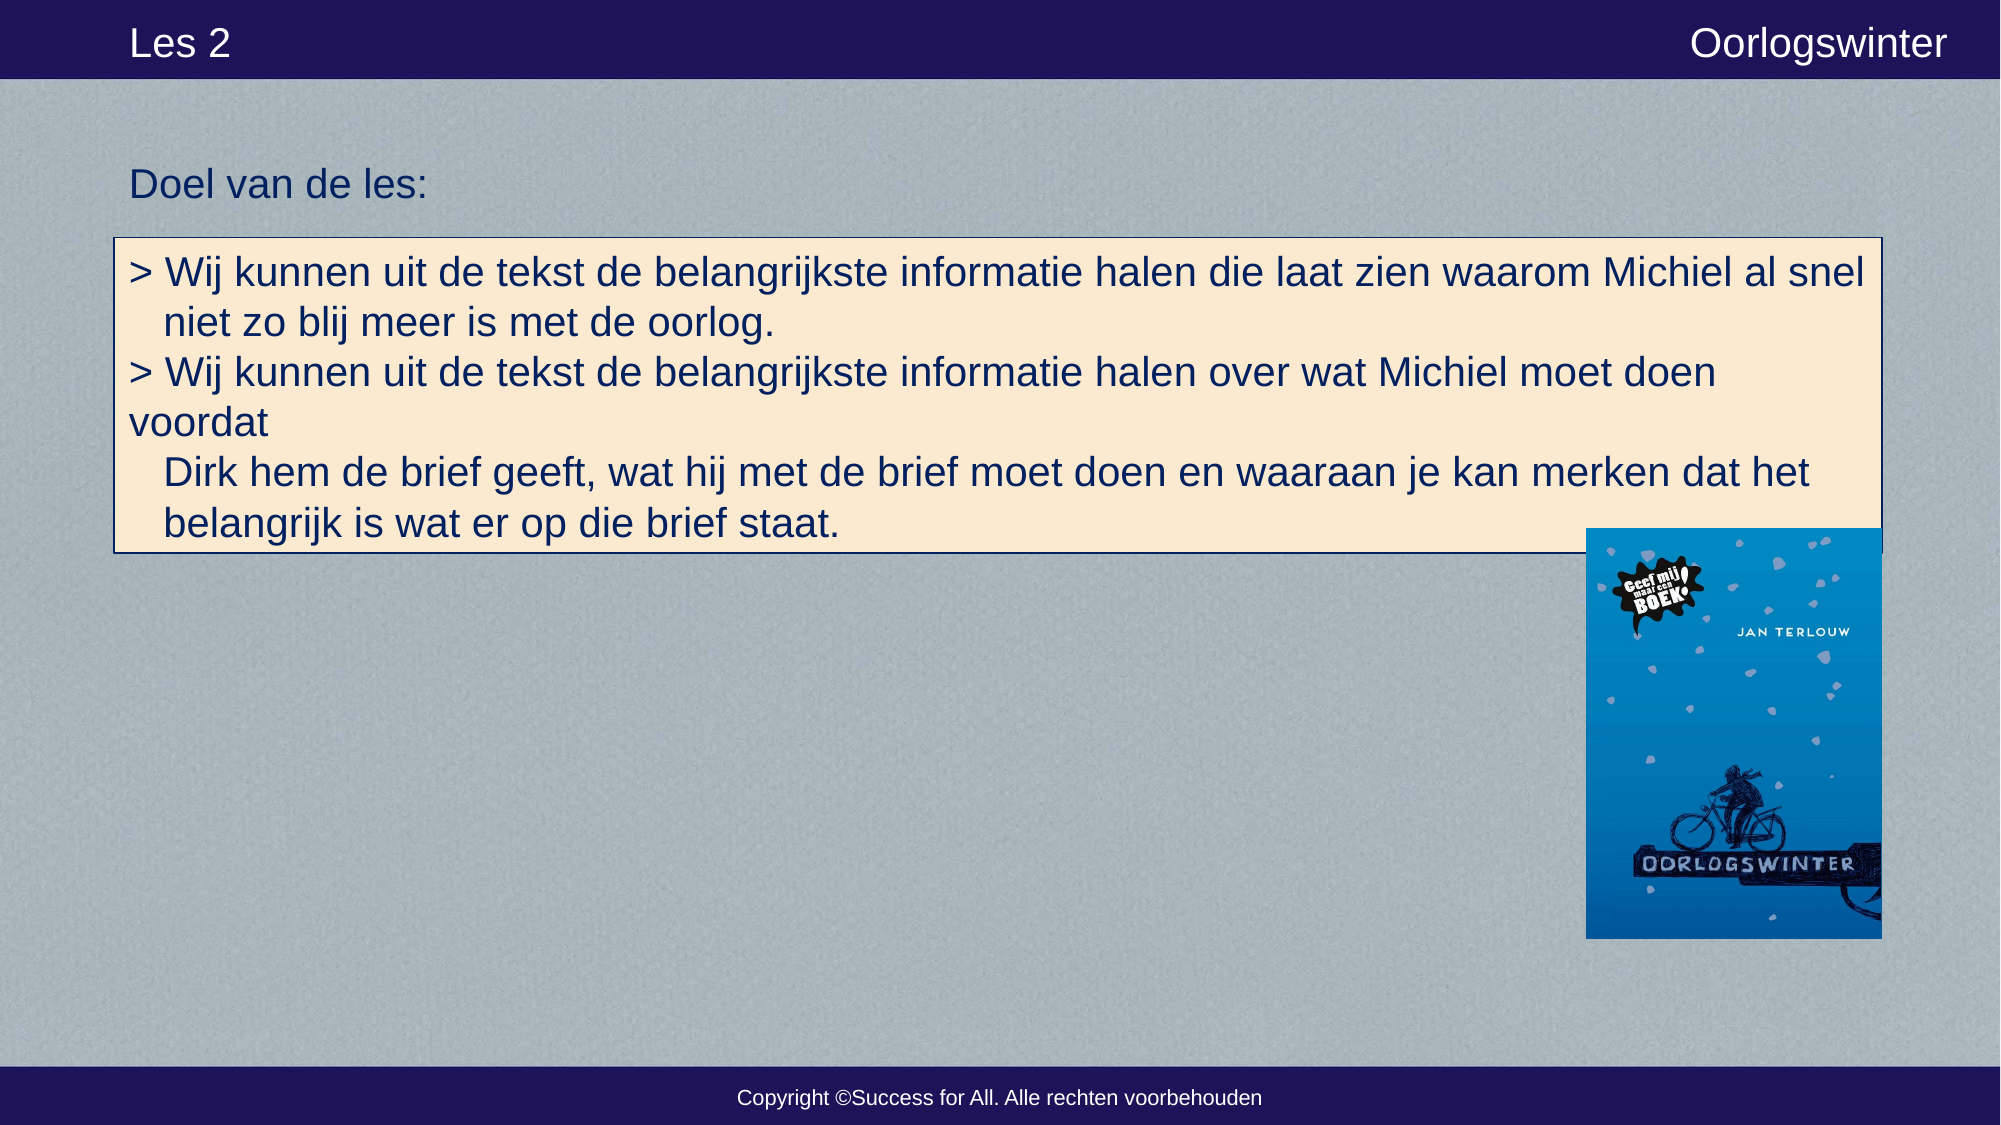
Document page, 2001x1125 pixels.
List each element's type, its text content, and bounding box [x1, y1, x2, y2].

text_box > Wij kunnen uit de tekst de belangrijkste informatie halen die laat zien waarom Michiel al snel niet zo blij meer is met de oorlog. > Wij kunnen uit de tekst de belangrijkste informatie halen over wat Michiel moet doen voordat Dirk hem de brief geeft, wat hij met de brief moet doen en waaraan je kan merken dat het belangrijk is wat er op die brief staat. [114, 237, 1882, 553]
text_box Les 2 [114, 8, 354, 74]
picture [0, 0, 2001, 1125]
text_box Doel van de les: [113, 148, 1635, 214]
text_box Oorlogswinter [786, 8, 1963, 74]
text_box Copyright ©Success for All. Alle rechten voorbehouden [0, 1076, 2000, 1125]
